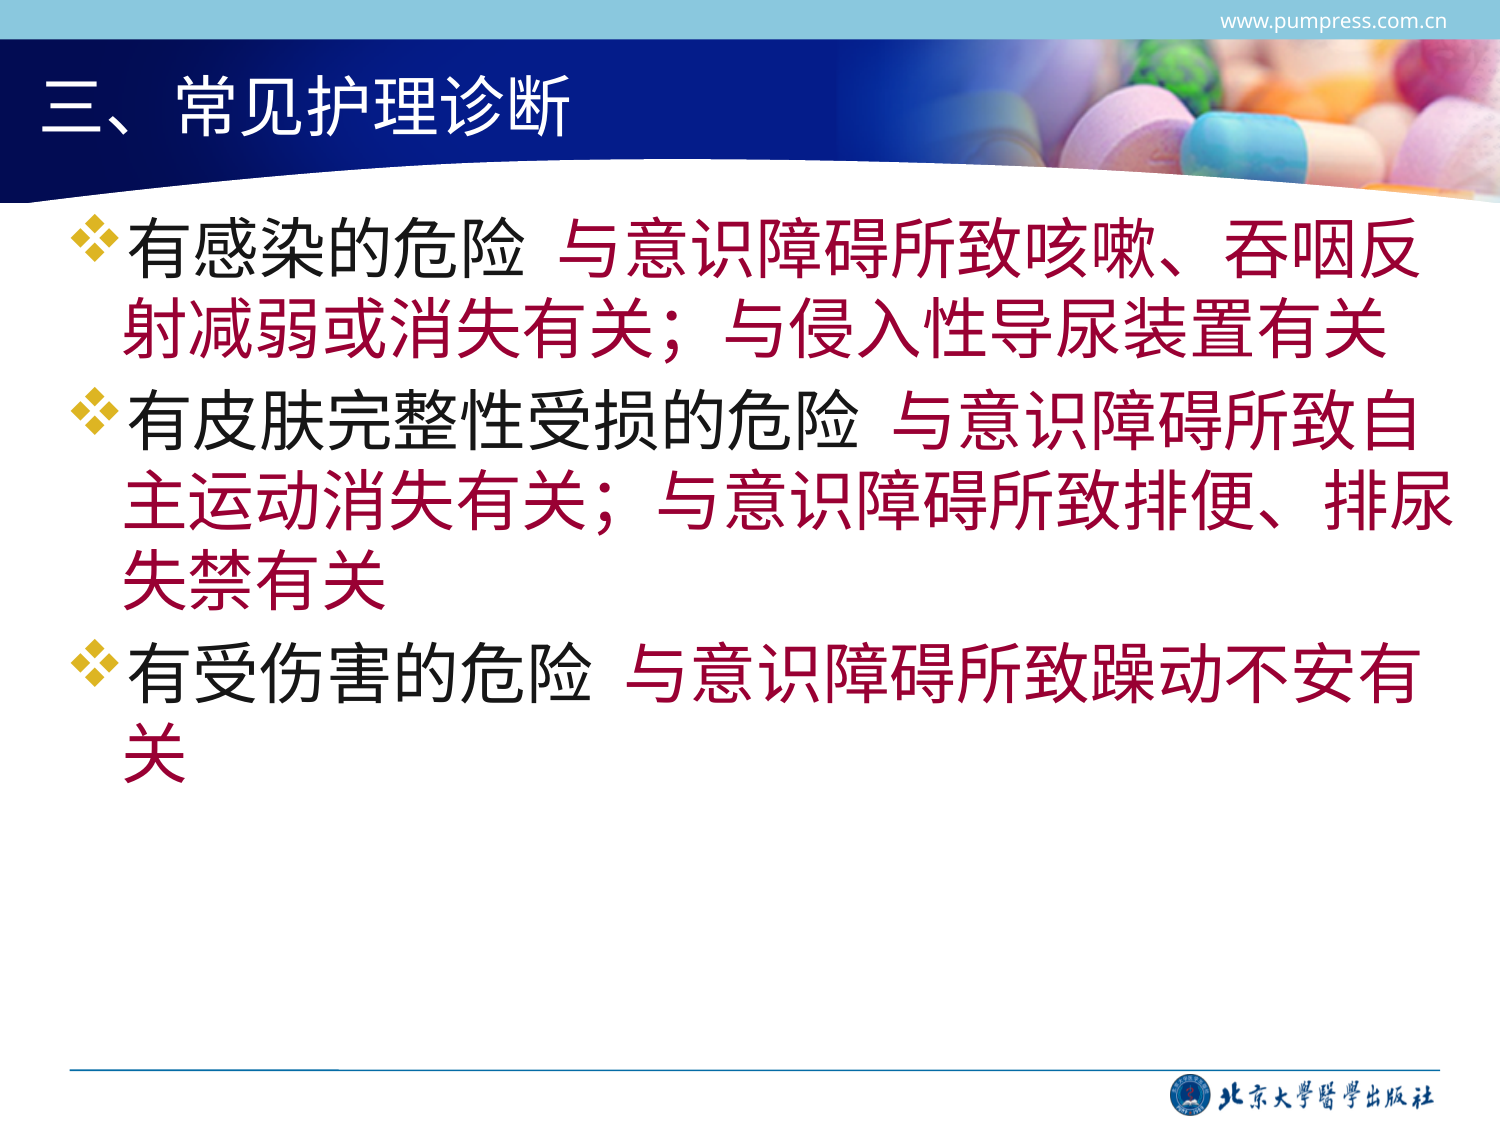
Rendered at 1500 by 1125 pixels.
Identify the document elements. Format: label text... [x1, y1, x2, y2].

slide_number www.pumpress.com.cn [1024, 0, 1463, 38]
title 三、常见护理诊断 [23, 58, 1349, 152]
list 有感染的危险 与意识障碍所致咳嗽、吞咽反射减弱或消失有关；与侵入性导尿装置有关 有皮肤完整性受损的危险 与意识障碍所致自主运动消失有关；与意识障碍所致排便、排尿失禁有关 有受伤害的危险 与意识障碍所致躁动不安有关 [49, 198, 1500, 1026]
picture [0, 40, 1500, 203]
picture [1170, 1074, 1436, 1118]
